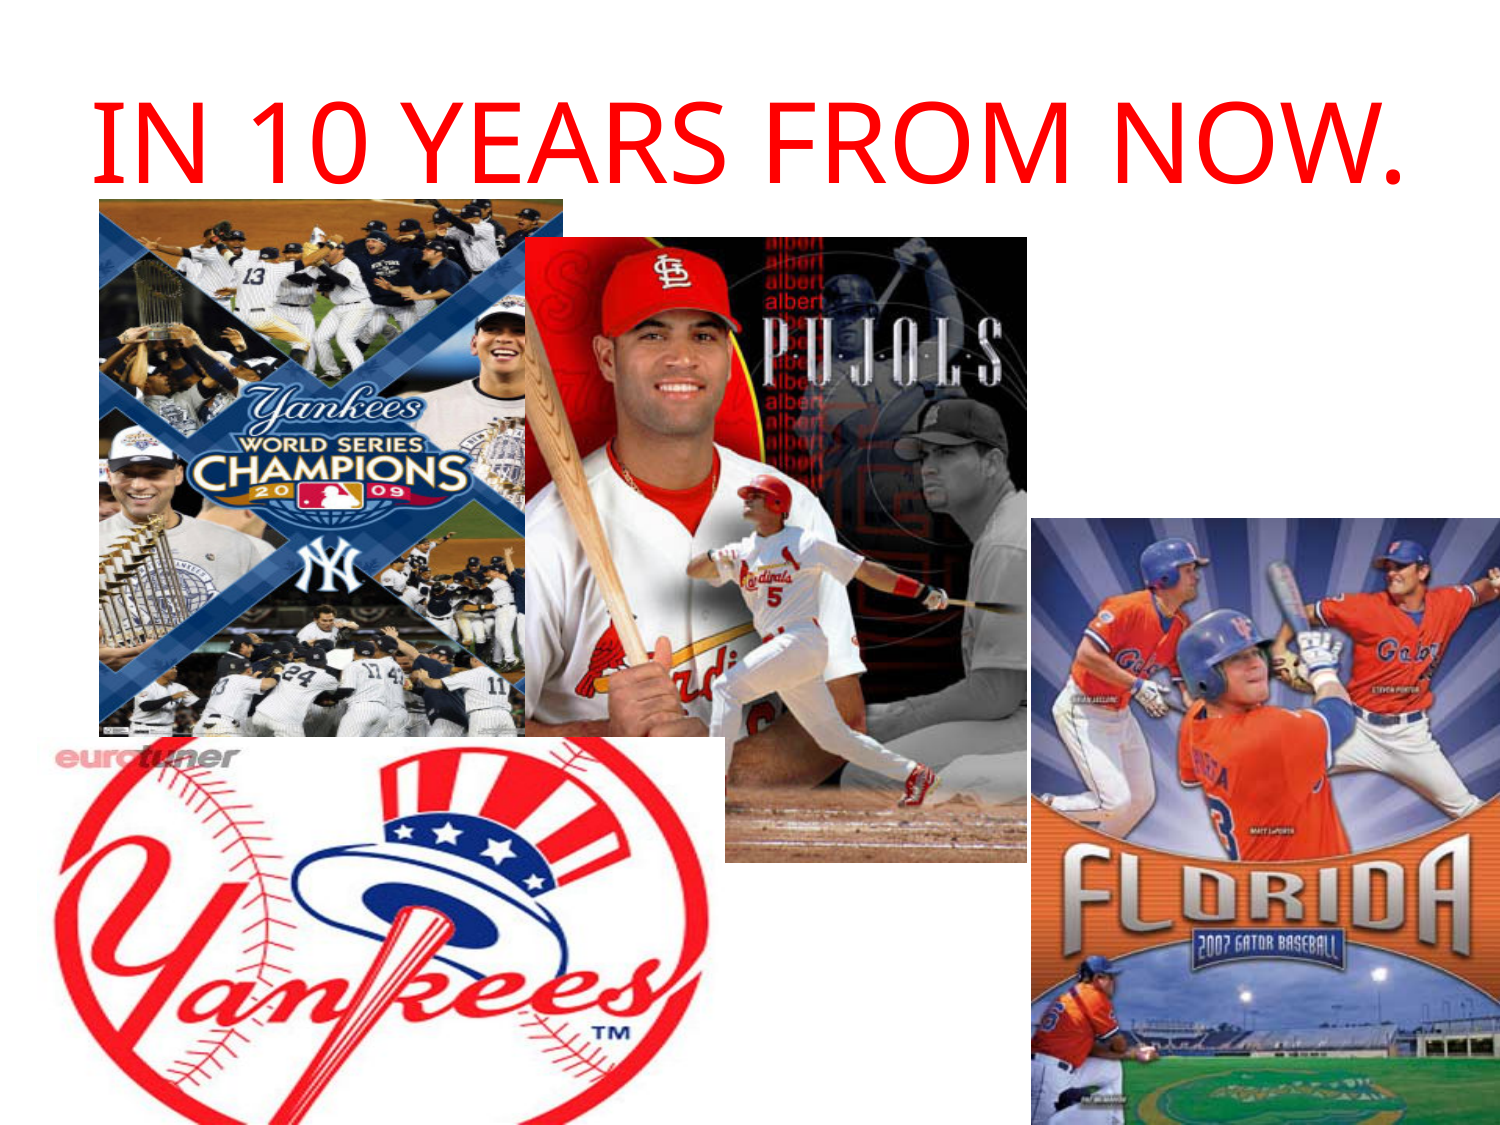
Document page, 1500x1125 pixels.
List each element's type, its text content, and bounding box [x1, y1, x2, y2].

picture [37, 237, 1027, 1125]
title IN 10 YEARS FROM NOW. [75, 45, 1425, 233]
picture [1030, 518, 1500, 1125]
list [99, 199, 563, 735]
